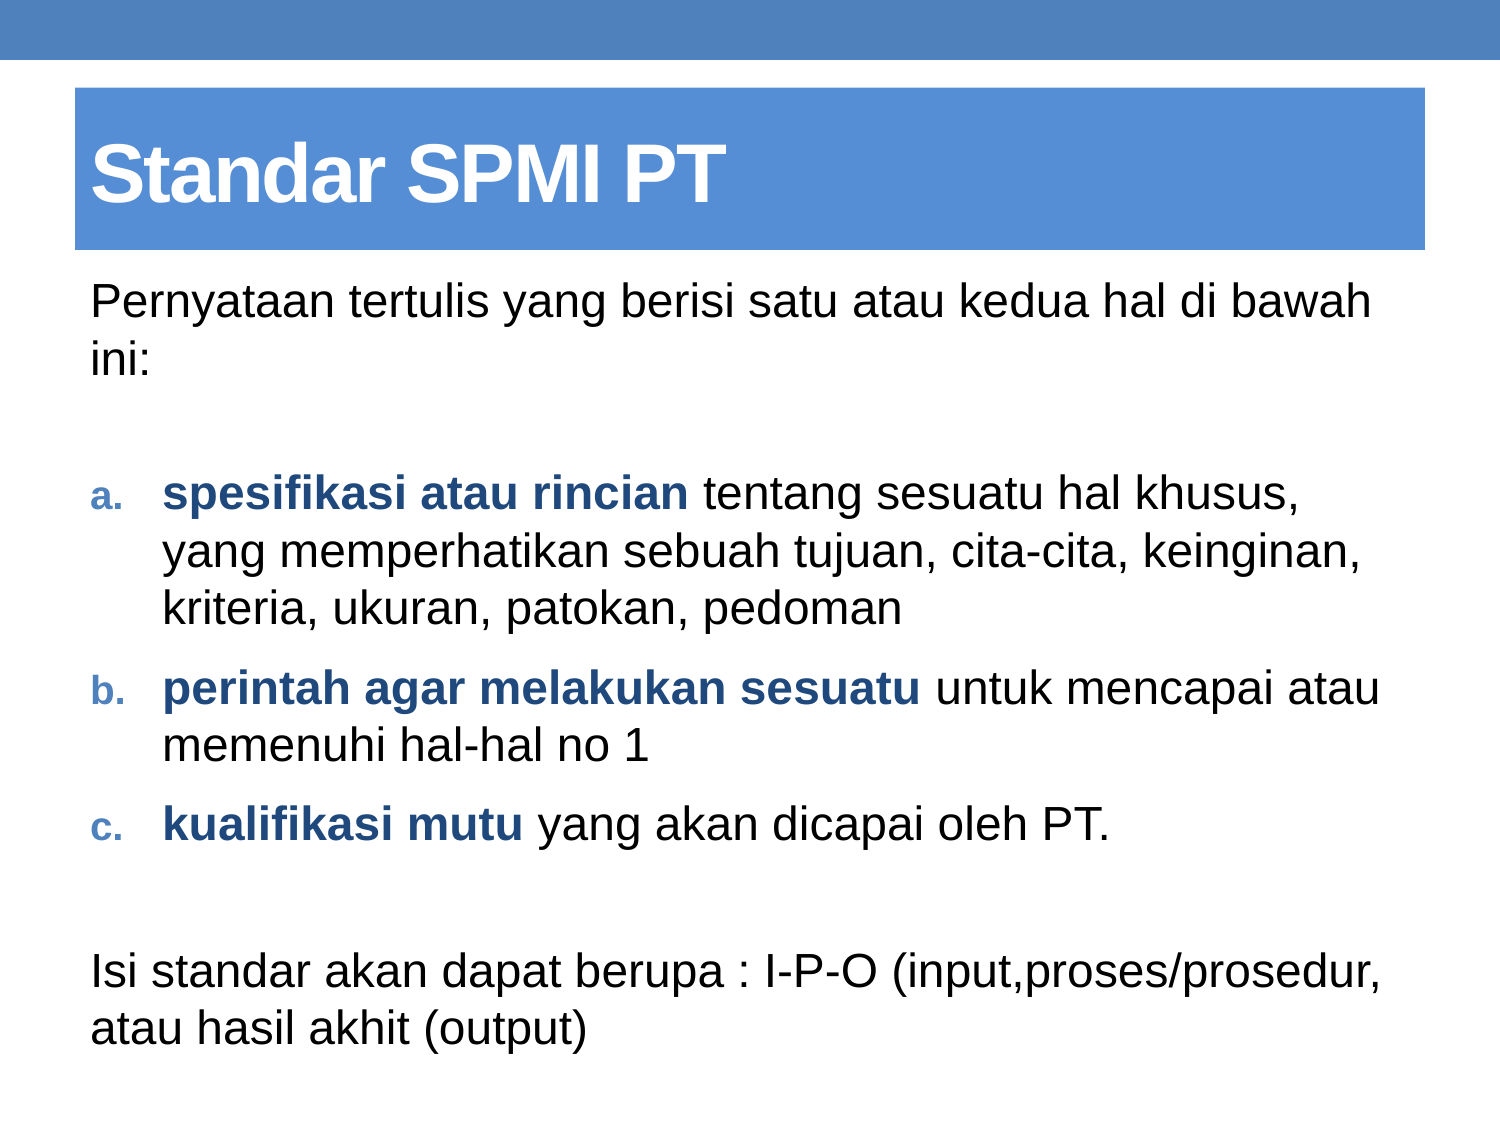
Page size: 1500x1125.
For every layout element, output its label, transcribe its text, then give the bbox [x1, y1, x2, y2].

title Standar SPMI PT [75, 87, 1425, 250]
list Pernyataan tertulis yang berisi satu atau kedua hal di bawah ini: spesifikasi atau rincian tentang sesuatu hal khusus, yang memperhatikan sebuah tujuan, cita-cita, keinginan, kriteria, ukuran, patokan, pedoman perintah agar melakukan sesuatu untuk mencapai atau memenuhi hal-hal no 1 kualifikasi mutu yang akan dicapai oleh PT. Isi standar akan dapat berupa : I-P-O (input,proses/prosedur, atau hasil akhit (output) [75, 262, 1425, 1063]
